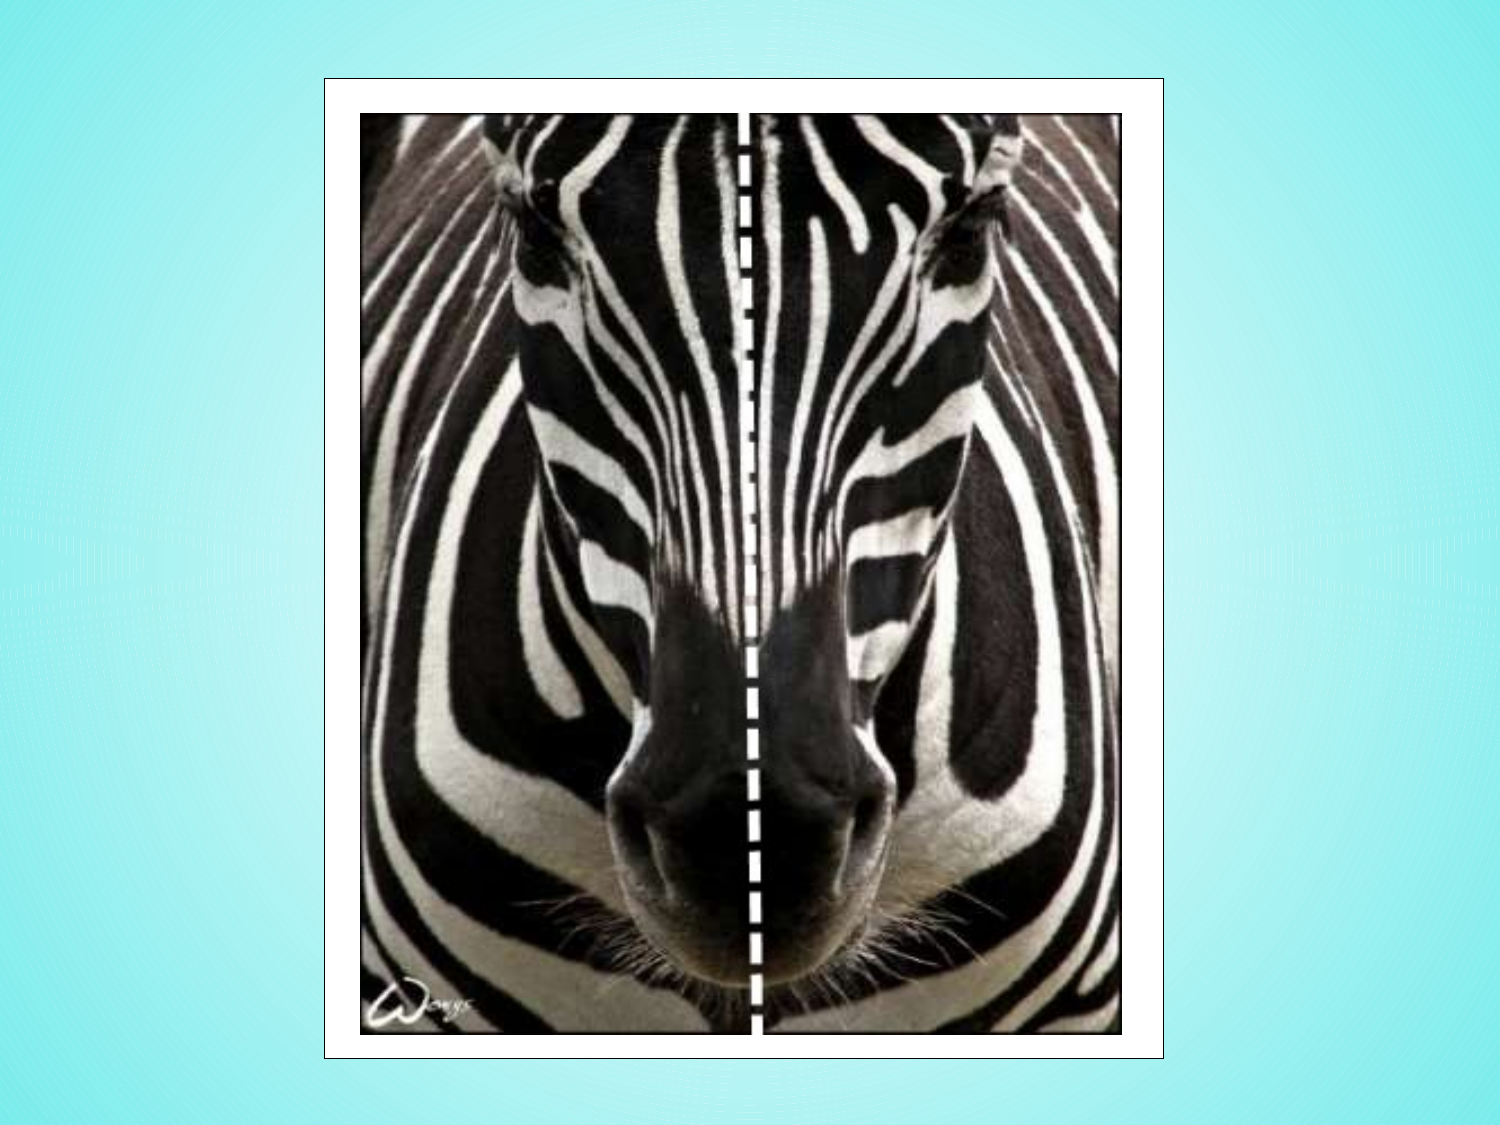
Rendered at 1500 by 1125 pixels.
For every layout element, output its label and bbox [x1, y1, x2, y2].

text_box [324, 78, 1164, 1059]
picture [359, 113, 1122, 1036]
